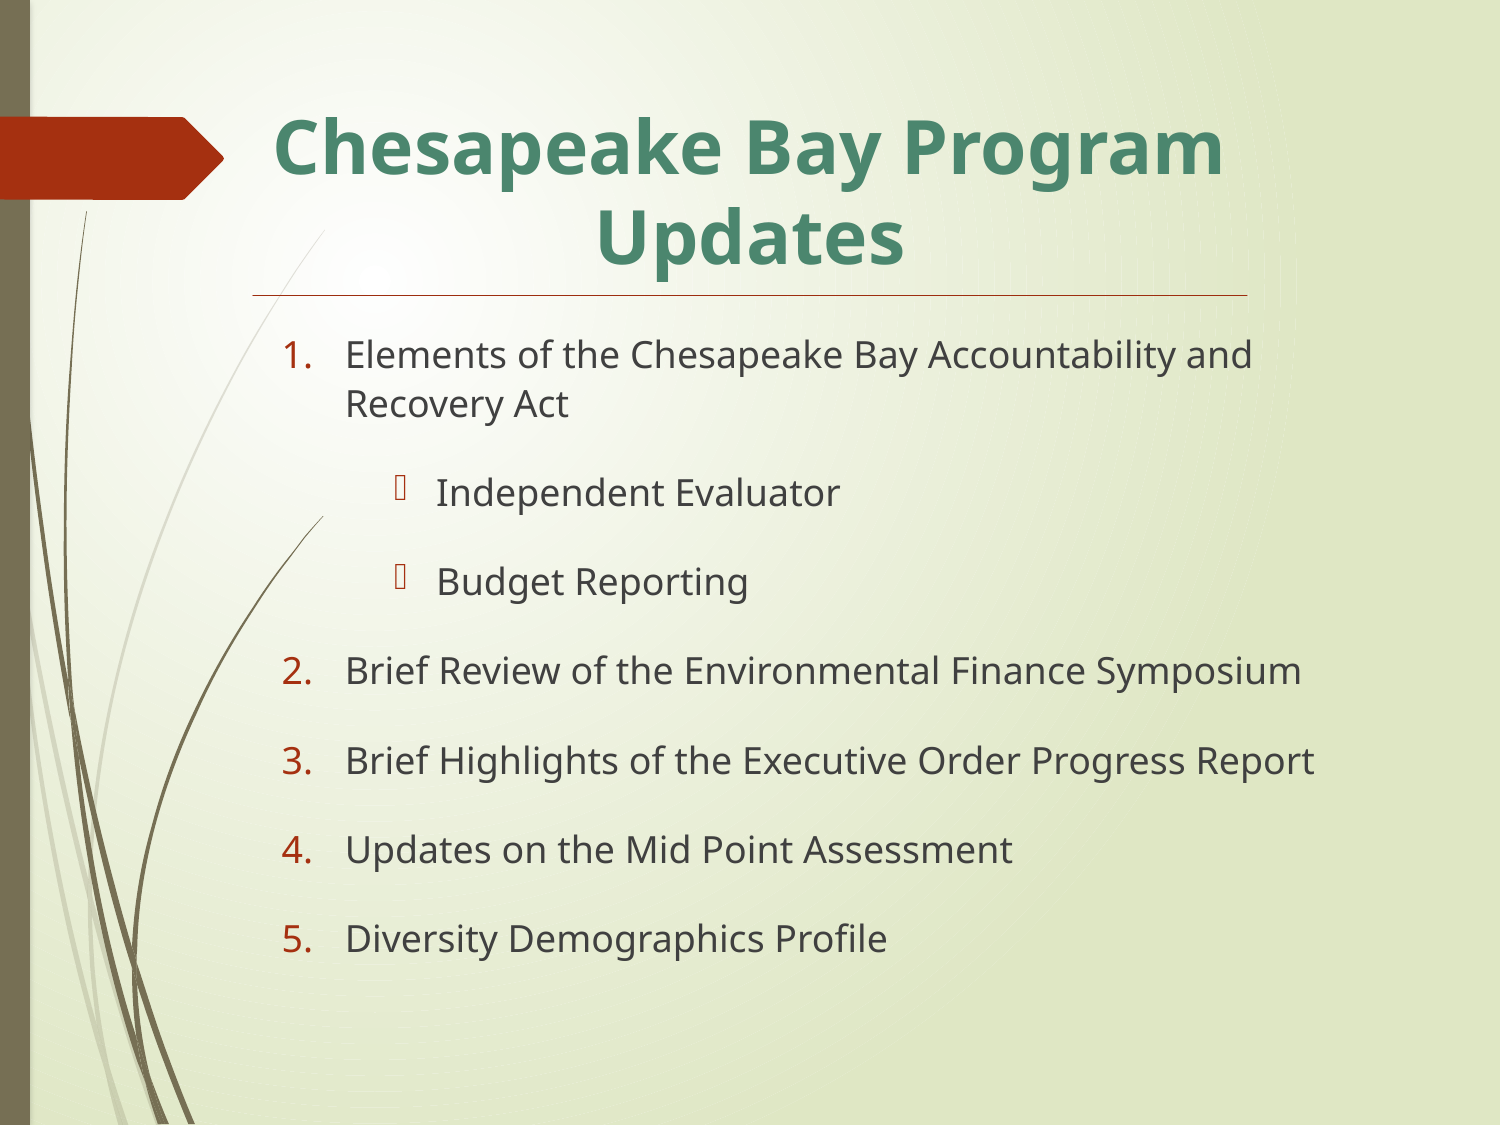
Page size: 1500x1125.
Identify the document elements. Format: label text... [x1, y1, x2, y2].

title Chesapeake Bay Program Updates [243, 91, 1257, 208]
list Elements of the Chesapeake Bay Accountability and Recovery Act Independent Evaluator Budget Reporting Brief Review of the Environmental Finance Symposium Brief Highlights of the Executive Order Progress Report Updates on the Mid Point Assessment Diversity Demographics Profile [253, 318, 1339, 987]
